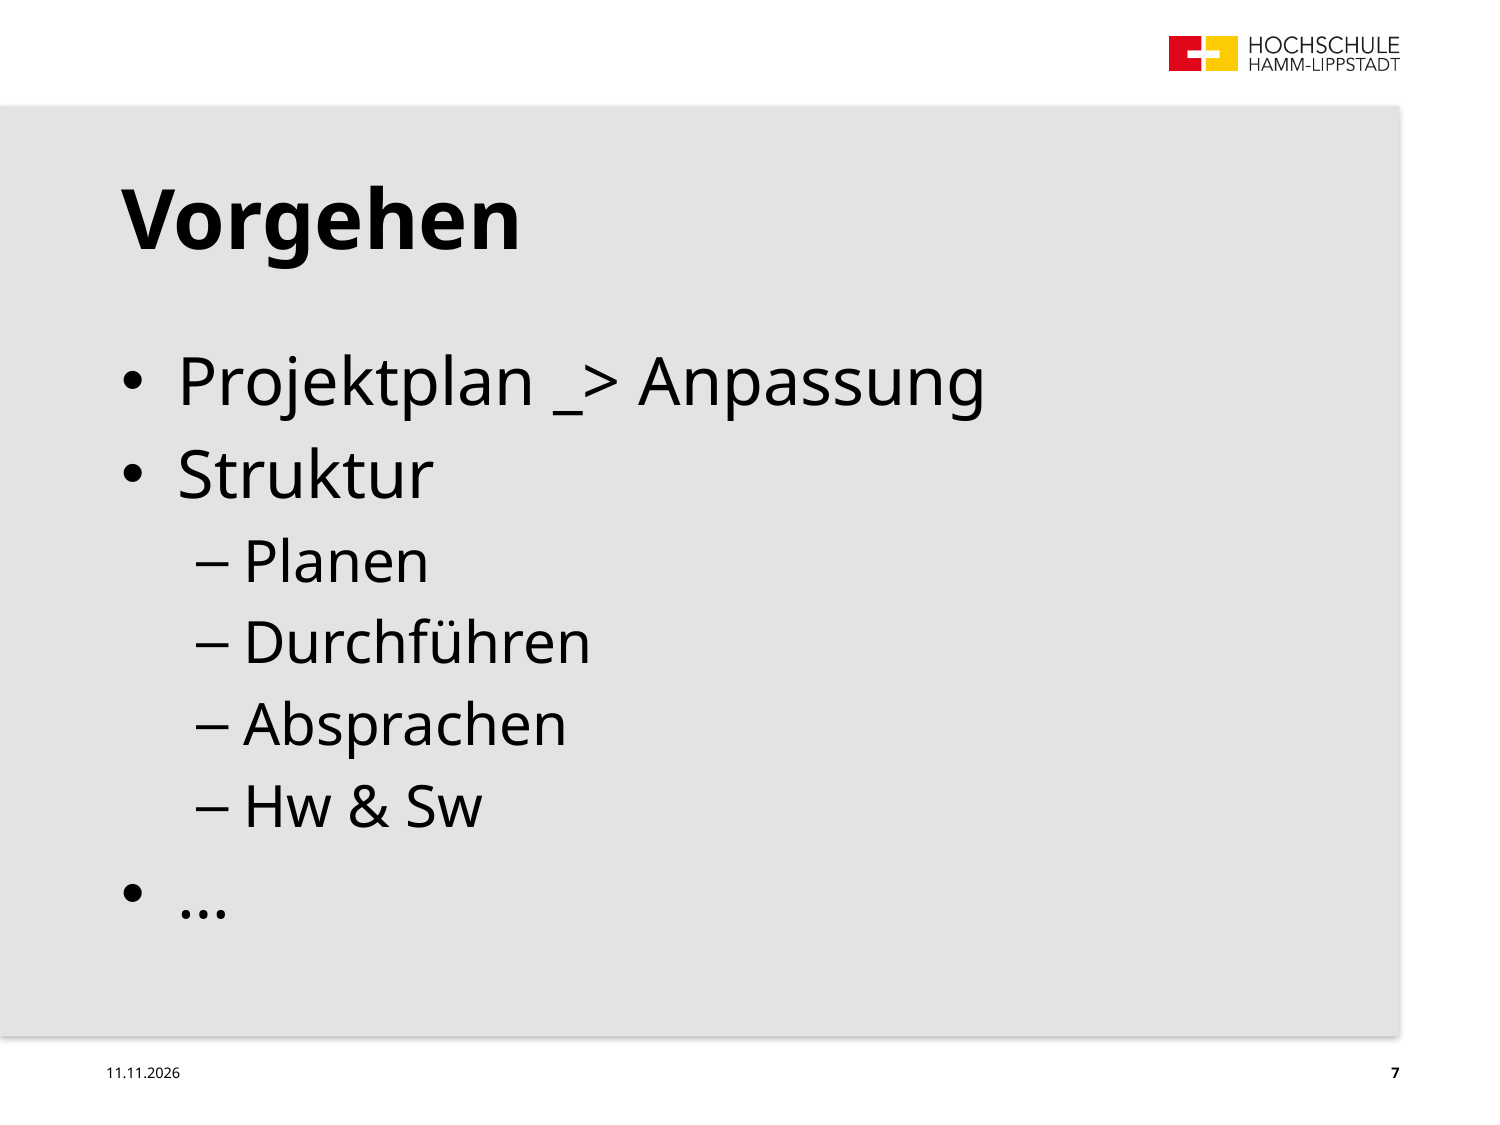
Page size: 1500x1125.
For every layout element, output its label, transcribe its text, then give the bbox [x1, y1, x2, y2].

title Vorgehen [106, 122, 1366, 310]
slide_number 7 [1049, 1065, 1400, 1084]
list Projektplan _> Anpassung Struktur Planen Durchführen Absprachen Hw & Sw … [106, 331, 1366, 1005]
picture [1169, 36, 1400, 71]
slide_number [106, 1065, 457, 1084]
